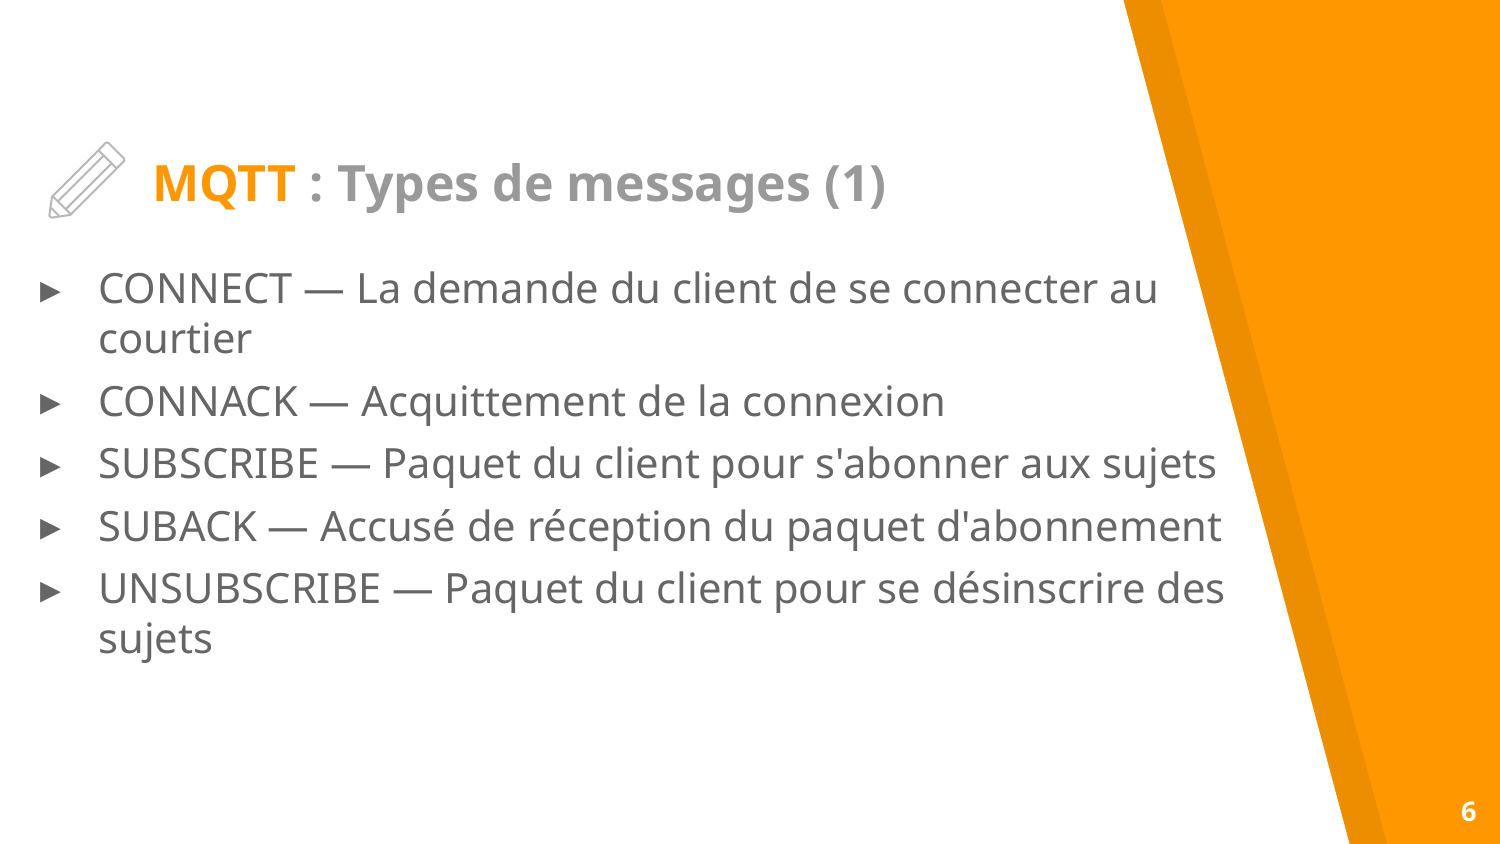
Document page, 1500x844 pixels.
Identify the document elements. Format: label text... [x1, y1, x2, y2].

title MQTT : Types de messages (1) [137, 146, 1011, 227]
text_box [49, 142, 125, 218]
slide_number 6 [1401, 779, 1492, 844]
list CONNECT — La demande du client de se connecter au courtier CONNACK — Acquittement de la connexion SUBSCRIBE — Paquet du client pour s'abonner aux sujets SUBACK — Accusé de réception du paquet d'abonnement UNSUBSCRIBE — Paquet du client pour se désinscrire des sujets [8, 246, 1273, 750]
